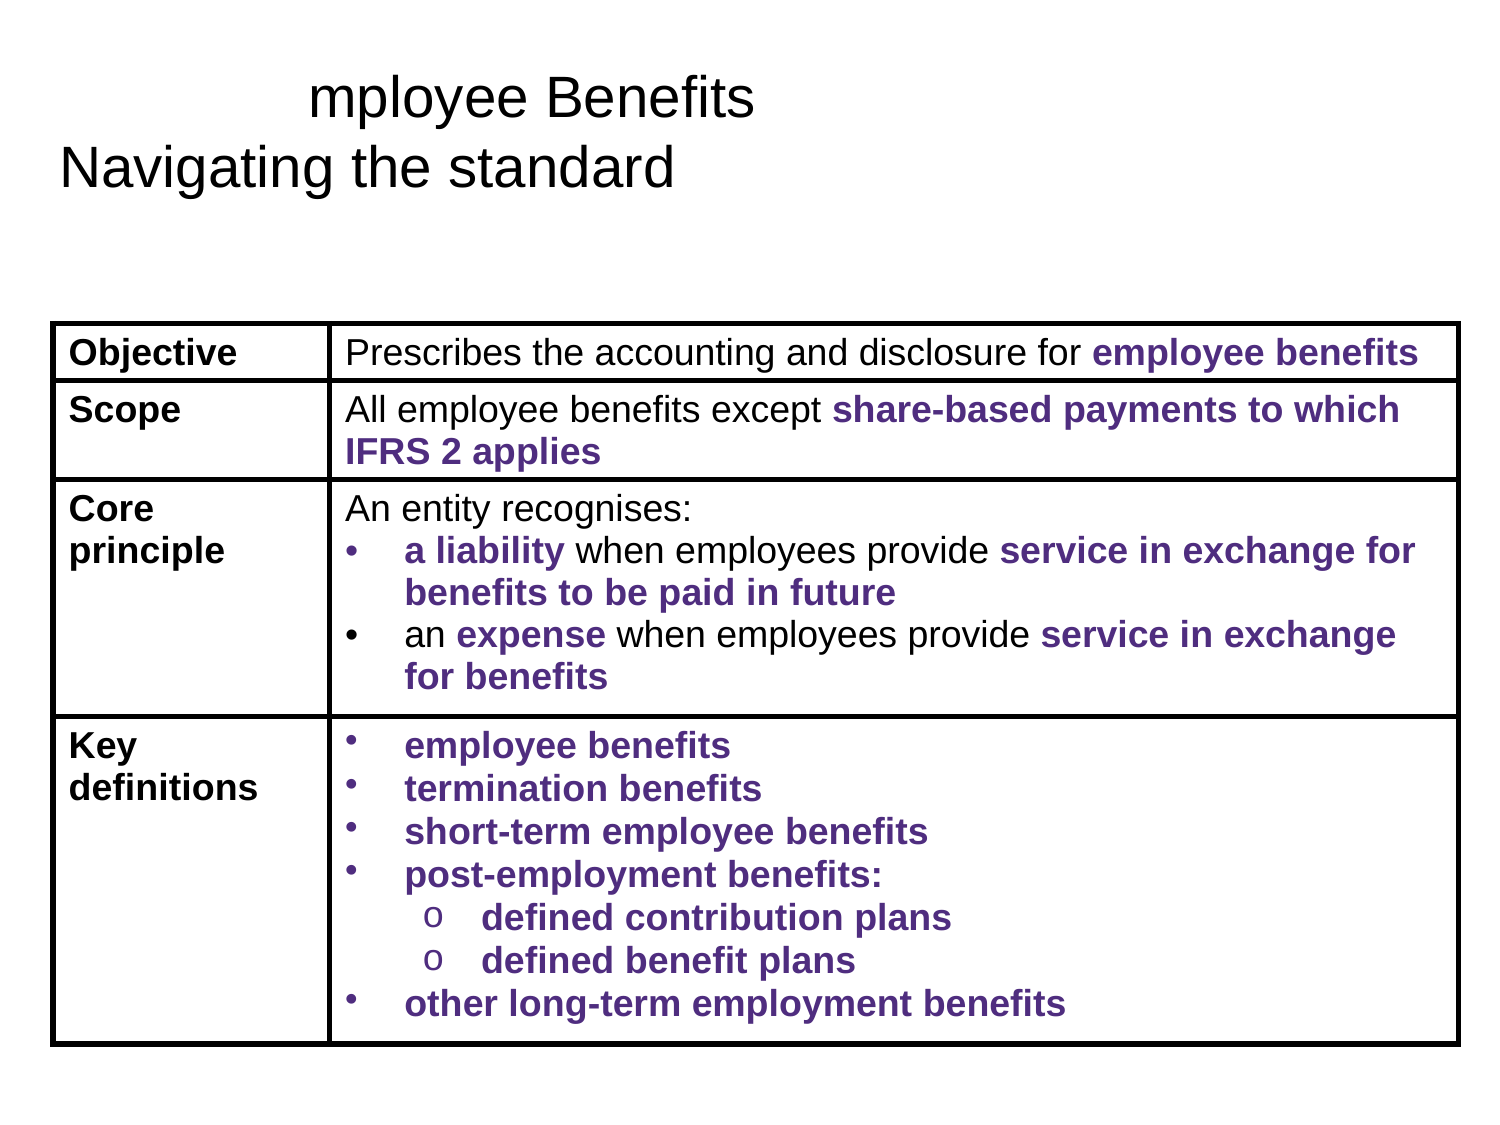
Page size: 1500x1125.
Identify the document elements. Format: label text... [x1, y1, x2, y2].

table_cell An entity recognises: a liability when employees provide service in exchange for benefits to be paid in future an expense when employees provide service in exchange for benefits [332, 482, 1456, 714]
title IAS 19- Employee Benefits Navigating the standard [58, 58, 1442, 296]
table_cell employee benefits termination benefits short-term employee benefits post-employment benefits: defined contribution plans defined benefit plans other long-term employment benefits [332, 719, 1456, 1041]
table_cell All employee benefits except share-based payments to which IFRS 2 applies [332, 383, 1456, 477]
table_cell Scope [56, 383, 327, 477]
table_cell Key definitions [56, 719, 327, 1041]
table_cell Core principle [56, 482, 327, 714]
table_header Prescribes the accounting and disclosure for employee benefits [332, 326, 1456, 378]
table_header Objective [56, 326, 327, 378]
